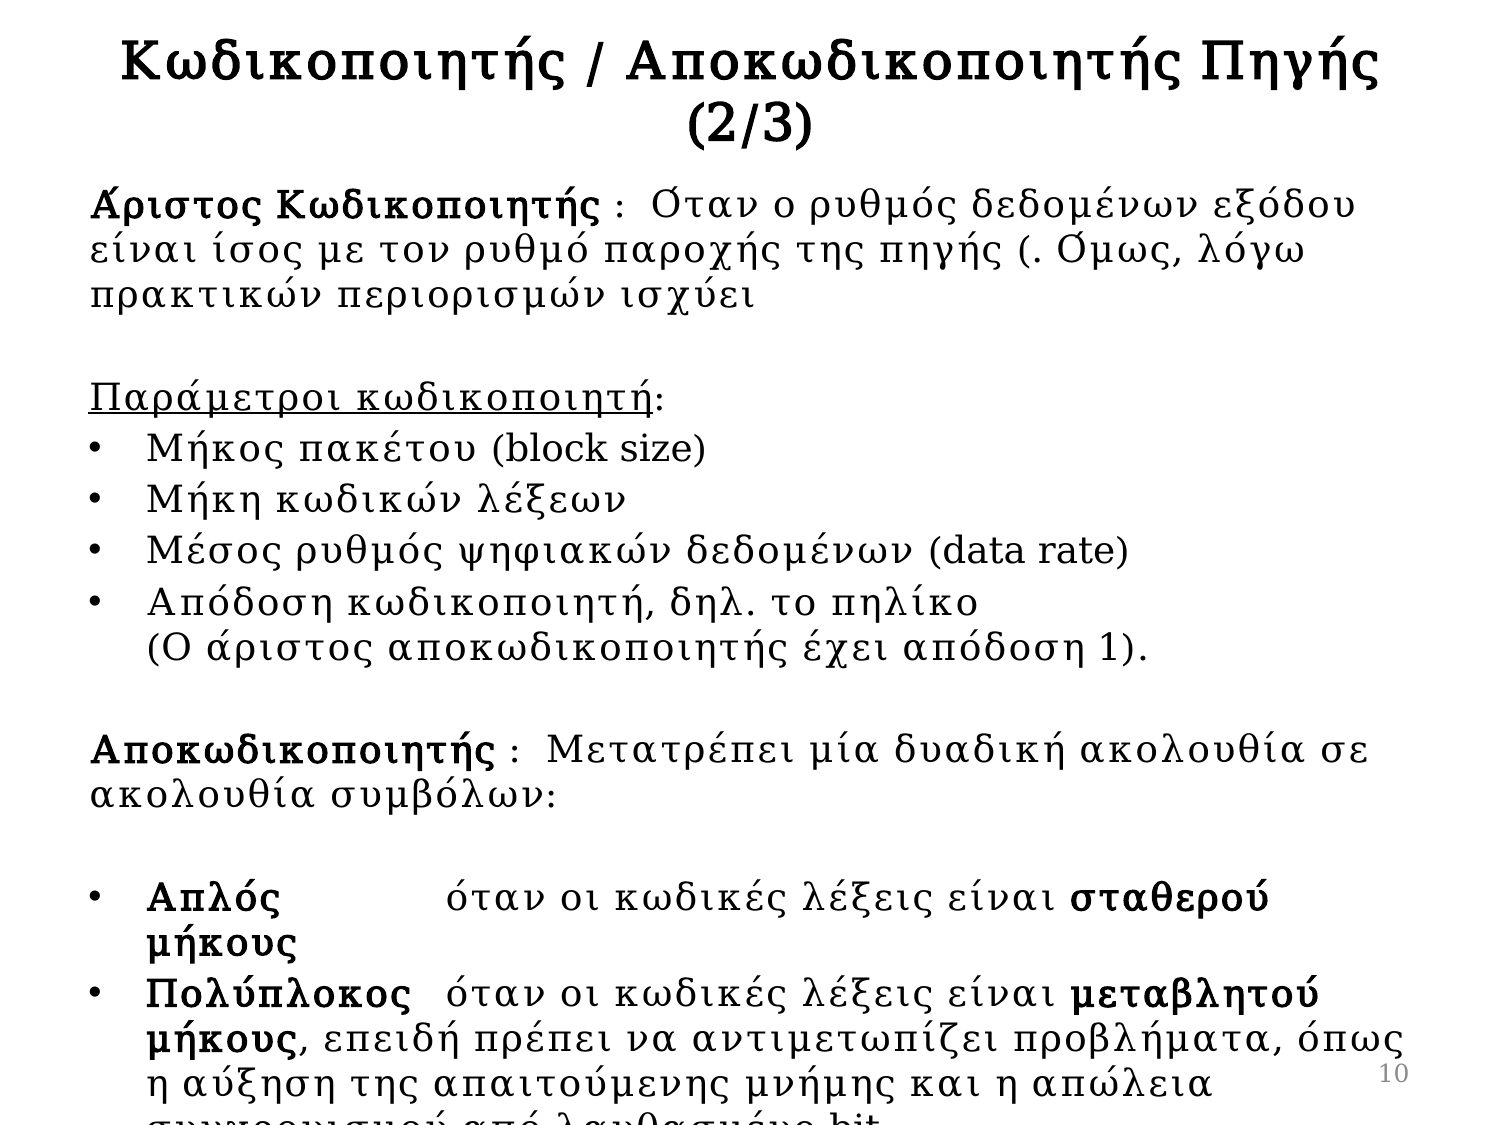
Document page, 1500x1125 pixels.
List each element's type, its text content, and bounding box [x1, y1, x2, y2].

slide_number 10 [1222, 1042, 1425, 1103]
title Κωδικοποιητής / Αποκωδικοποιητής Πηγής (2/3) [75, 19, 1425, 159]
